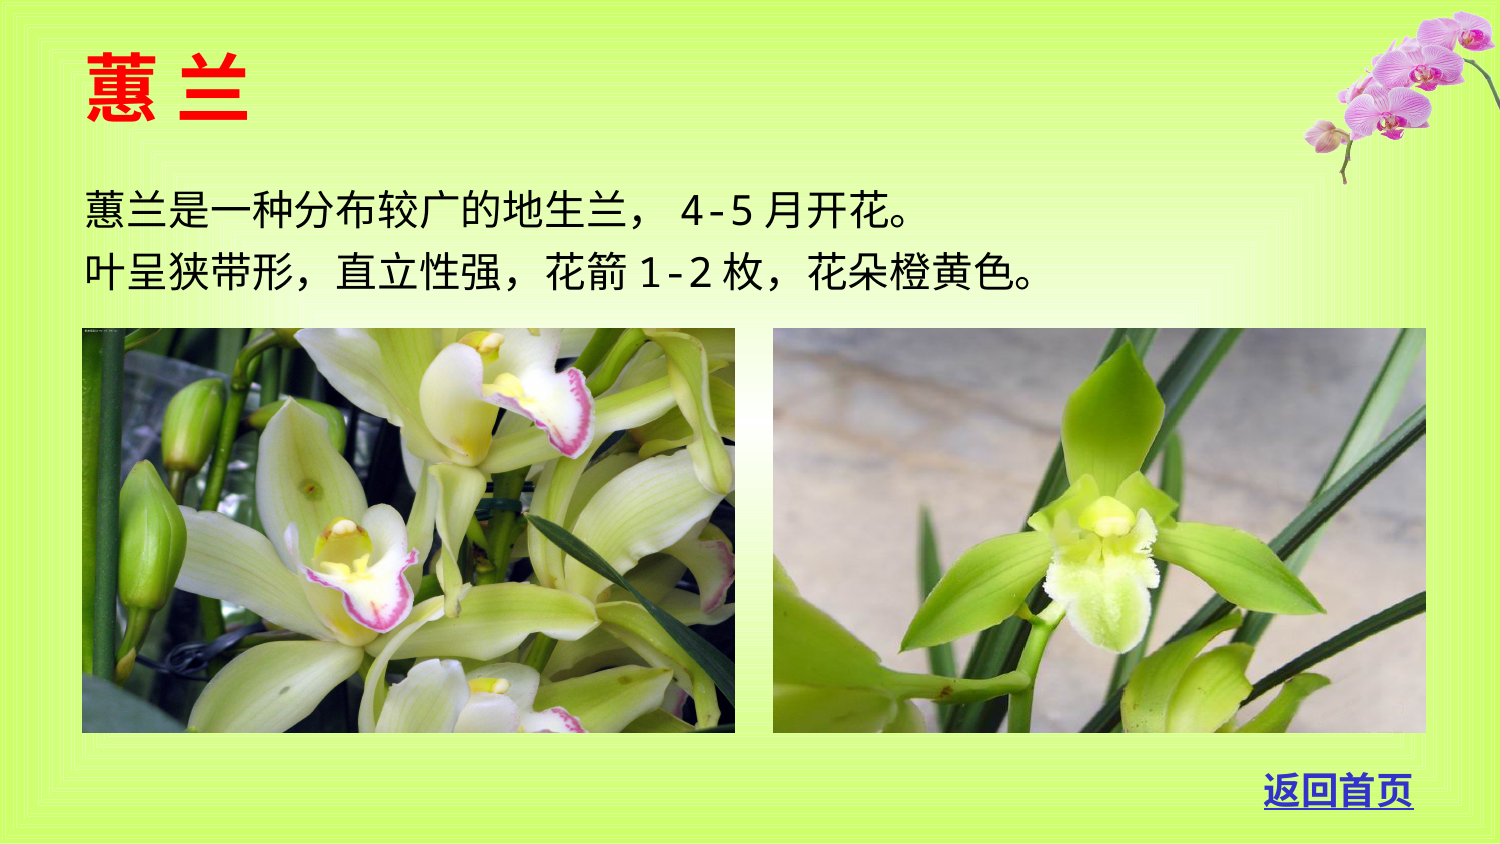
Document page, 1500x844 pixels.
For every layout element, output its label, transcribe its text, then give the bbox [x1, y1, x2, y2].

text_box 蕙 兰 [70, 34, 268, 140]
picture [1300, 0, 1500, 190]
picture [81, 327, 735, 733]
picture [773, 327, 1427, 733]
text_box 返回首页 [1248, 759, 1429, 829]
text_box 蕙兰是一种分布较广的地生兰，4-5月开花。 叶呈狭带形，直立性强，花箭1-2枚，花朵橙黄色。 [70, 163, 1287, 304]
